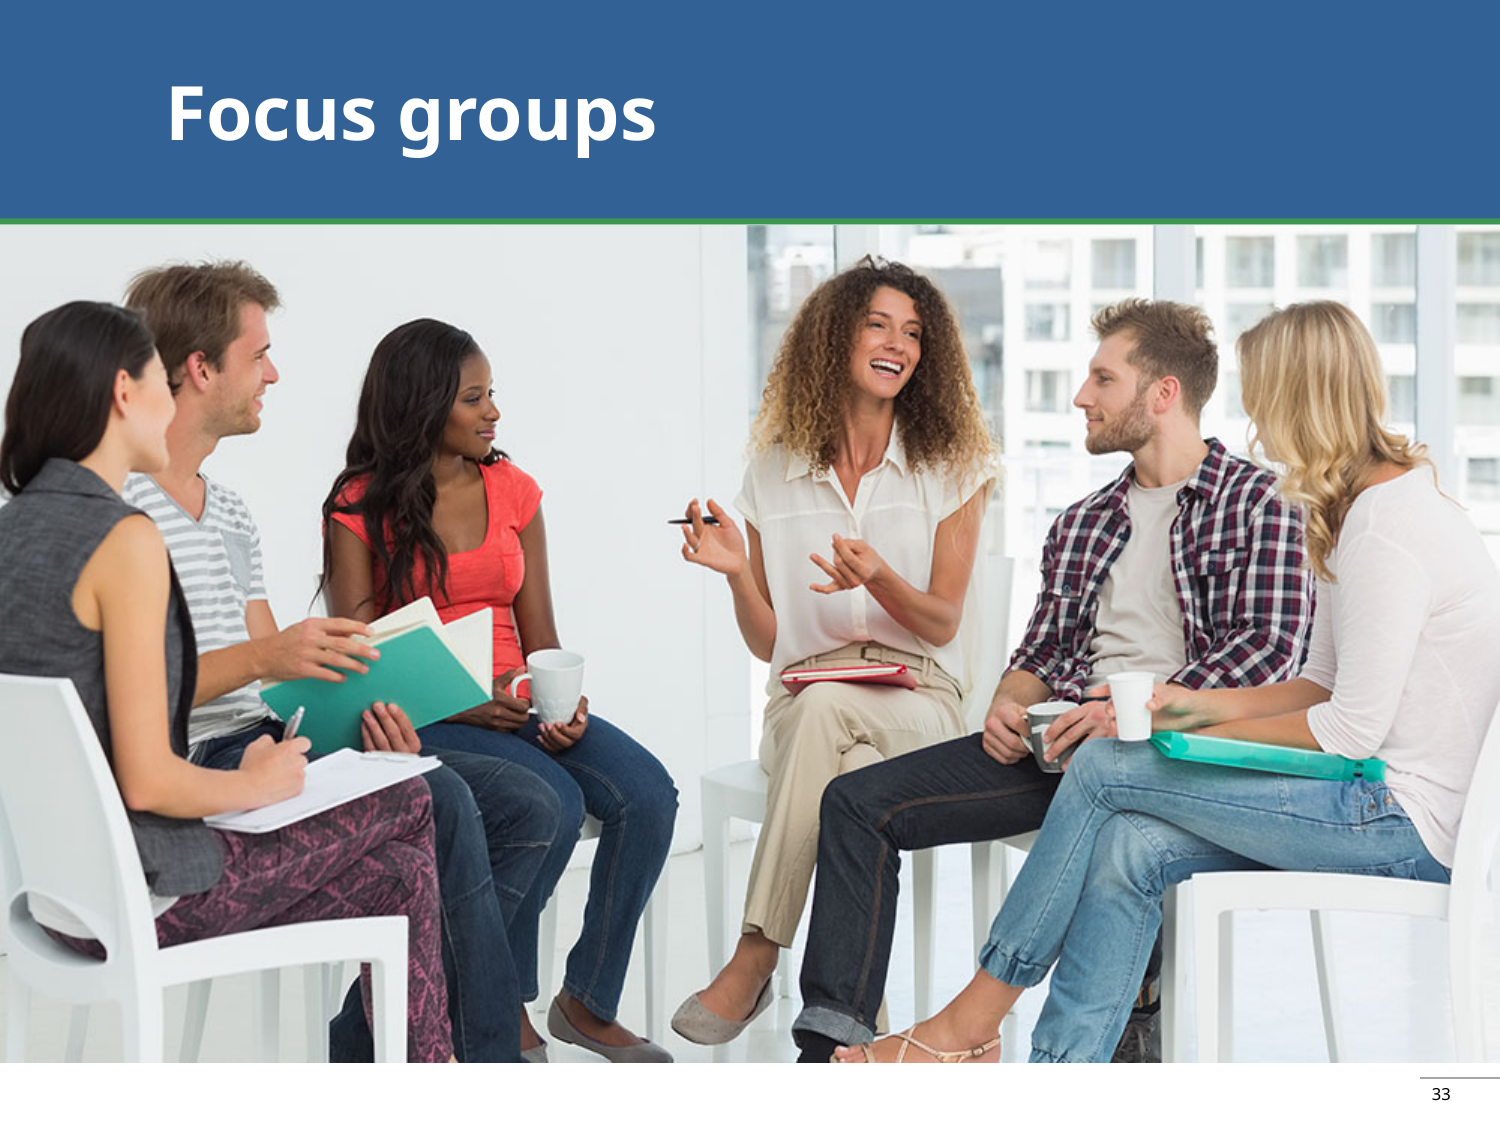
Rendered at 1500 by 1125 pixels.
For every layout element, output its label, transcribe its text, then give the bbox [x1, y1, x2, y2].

picture [0, 0, 1500, 1125]
slide_number 33 [1431, 1087, 1458, 1106]
title Focus groups [150, 0, 1350, 221]
